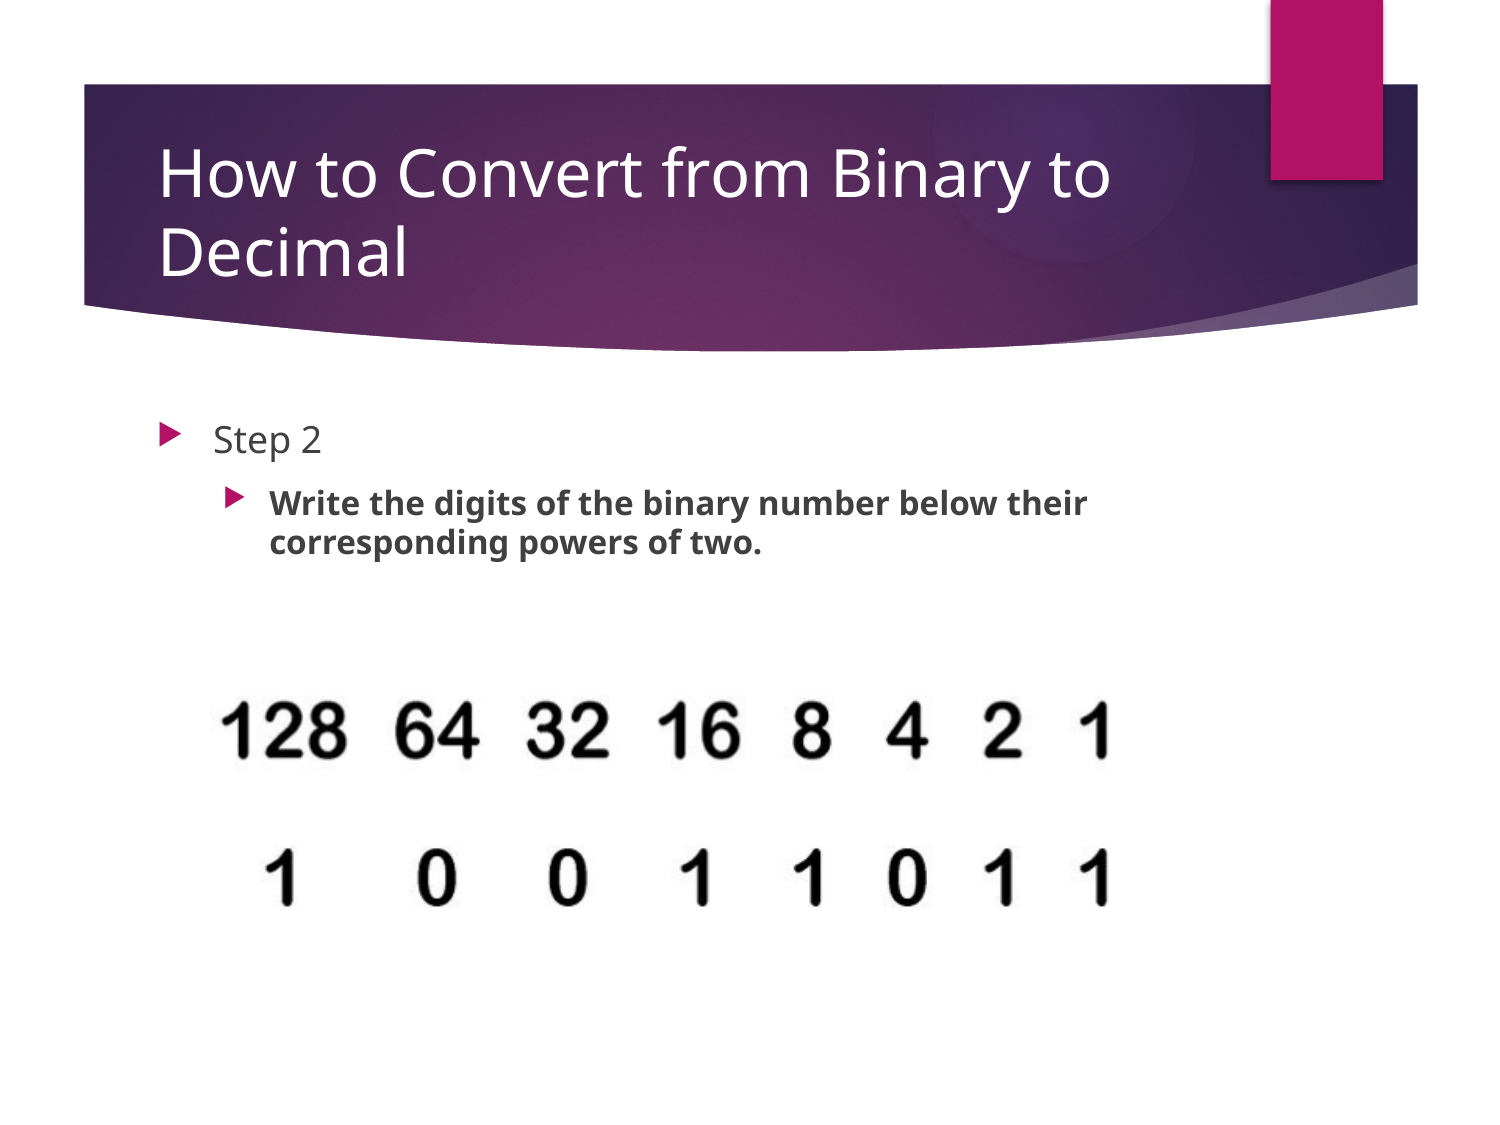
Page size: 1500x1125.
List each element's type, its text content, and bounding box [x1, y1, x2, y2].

picture [189, 587, 1136, 1021]
title How to Convert from Binary to Decimal [142, 152, 1183, 269]
list Step 2 Write the digits of the binary number below their corresponding powers of two. [141, 408, 1183, 988]
